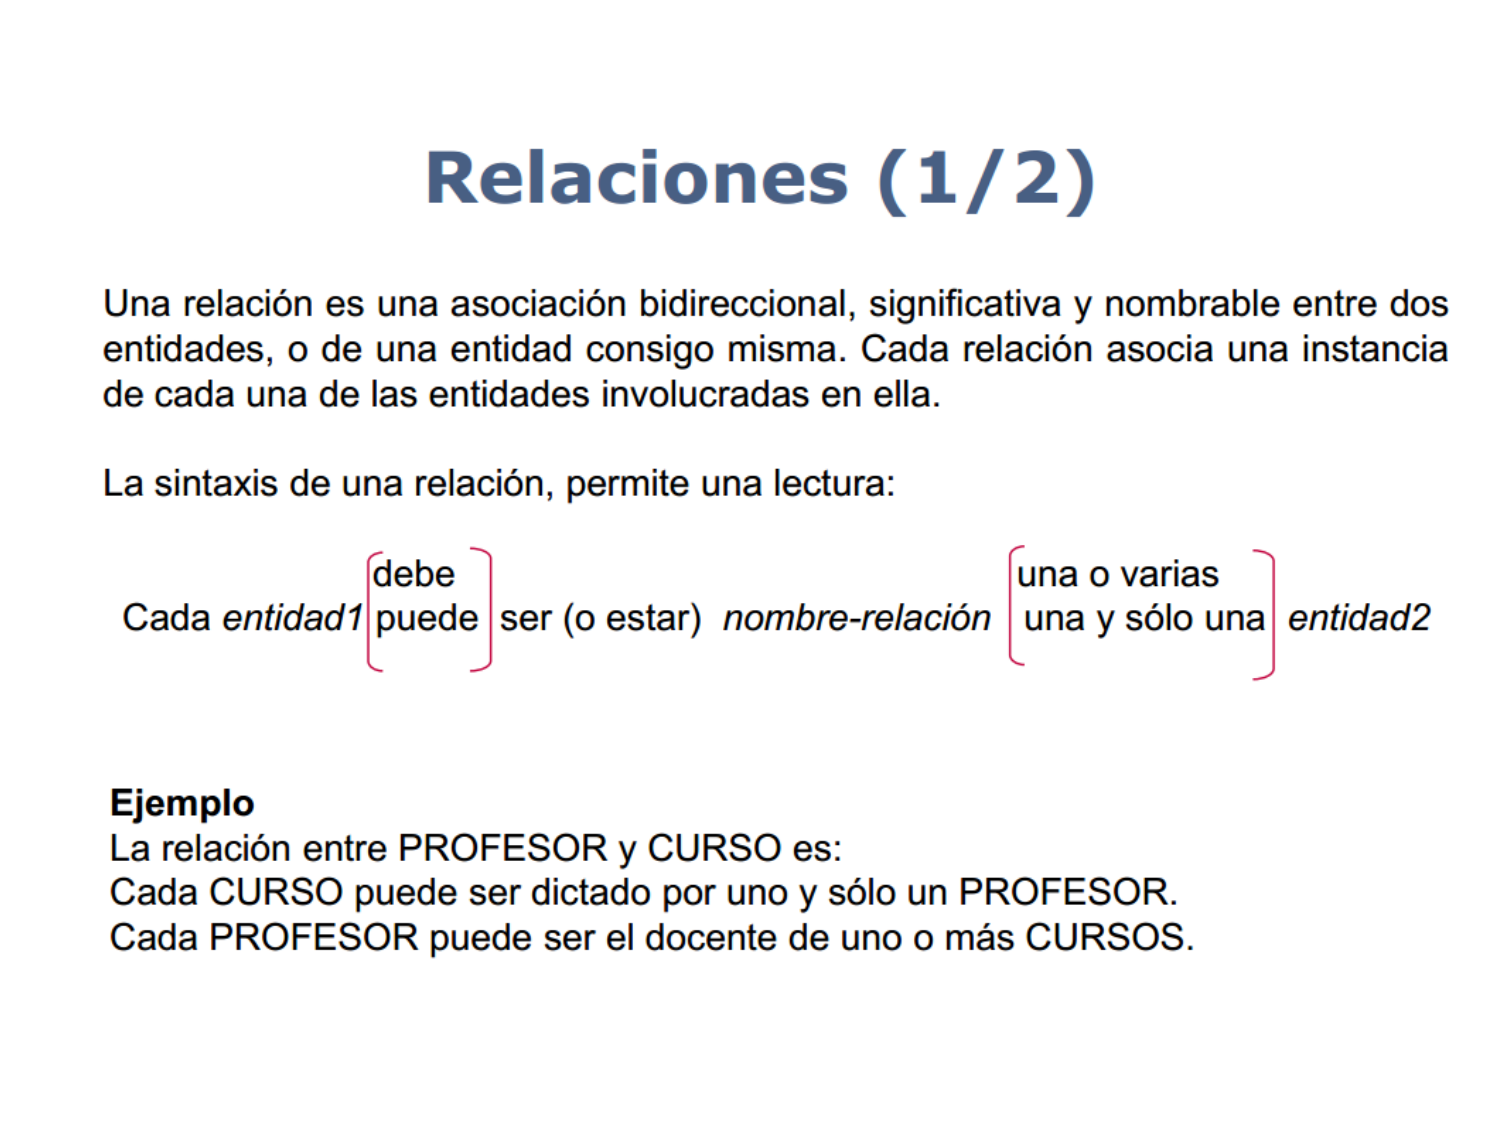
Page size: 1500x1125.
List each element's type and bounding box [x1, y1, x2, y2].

picture [76, 121, 1467, 1000]
